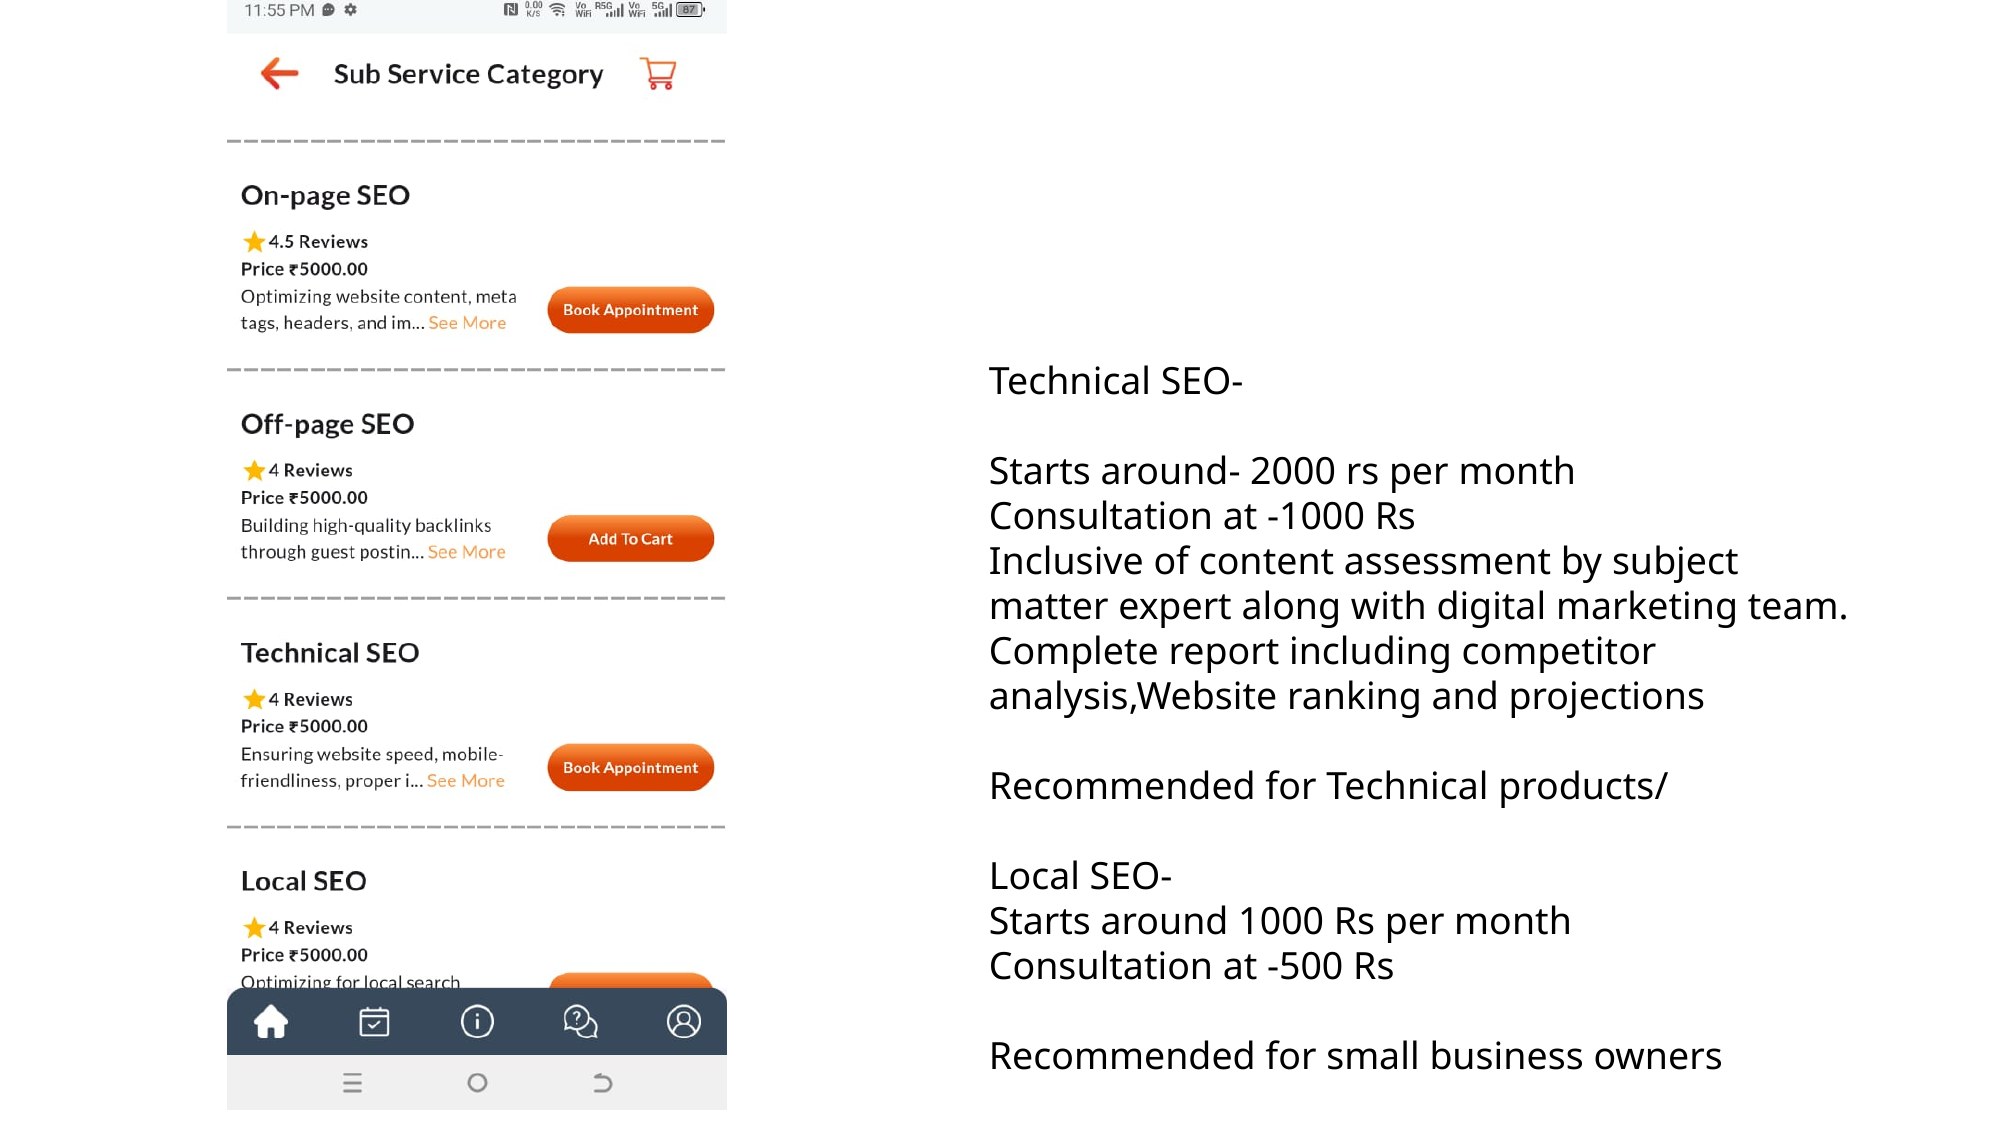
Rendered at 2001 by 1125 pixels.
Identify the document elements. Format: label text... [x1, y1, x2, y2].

text_box Technical SEO- Starts around- 2000 rs per month Consultation at -1000 Rs Inclusive of content assessment by subject matter expert along with digital marketing team. Complete report including competitor analysis,Website ranking and projections Recommended for Technical products/ Local SEO- Starts around 1000 Rs per month Consultation at -500 Rs Recommended for small business owners [974, 349, 1880, 1125]
picture [227, 0, 727, 1110]
